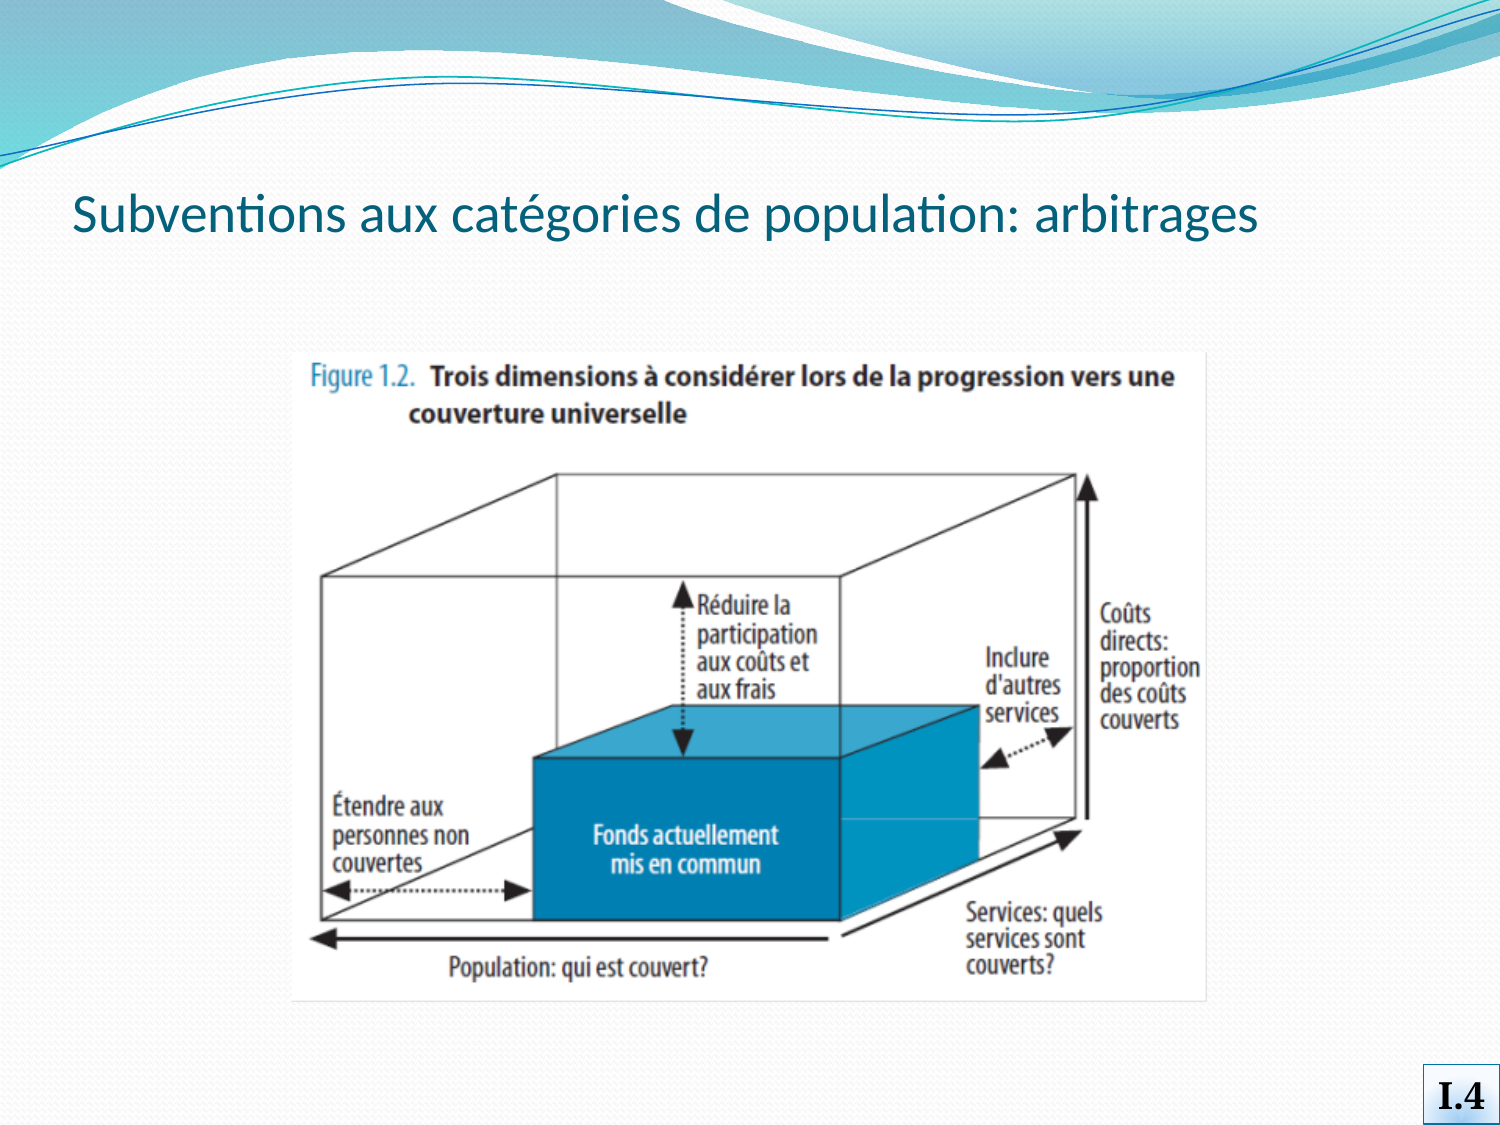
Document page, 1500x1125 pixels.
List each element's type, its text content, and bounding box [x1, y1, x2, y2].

text_box I.4 [1423, 1064, 1500, 1125]
title Subventions aux catégories de population: arbitrages [72, 125, 1421, 244]
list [291, 352, 1209, 1003]
